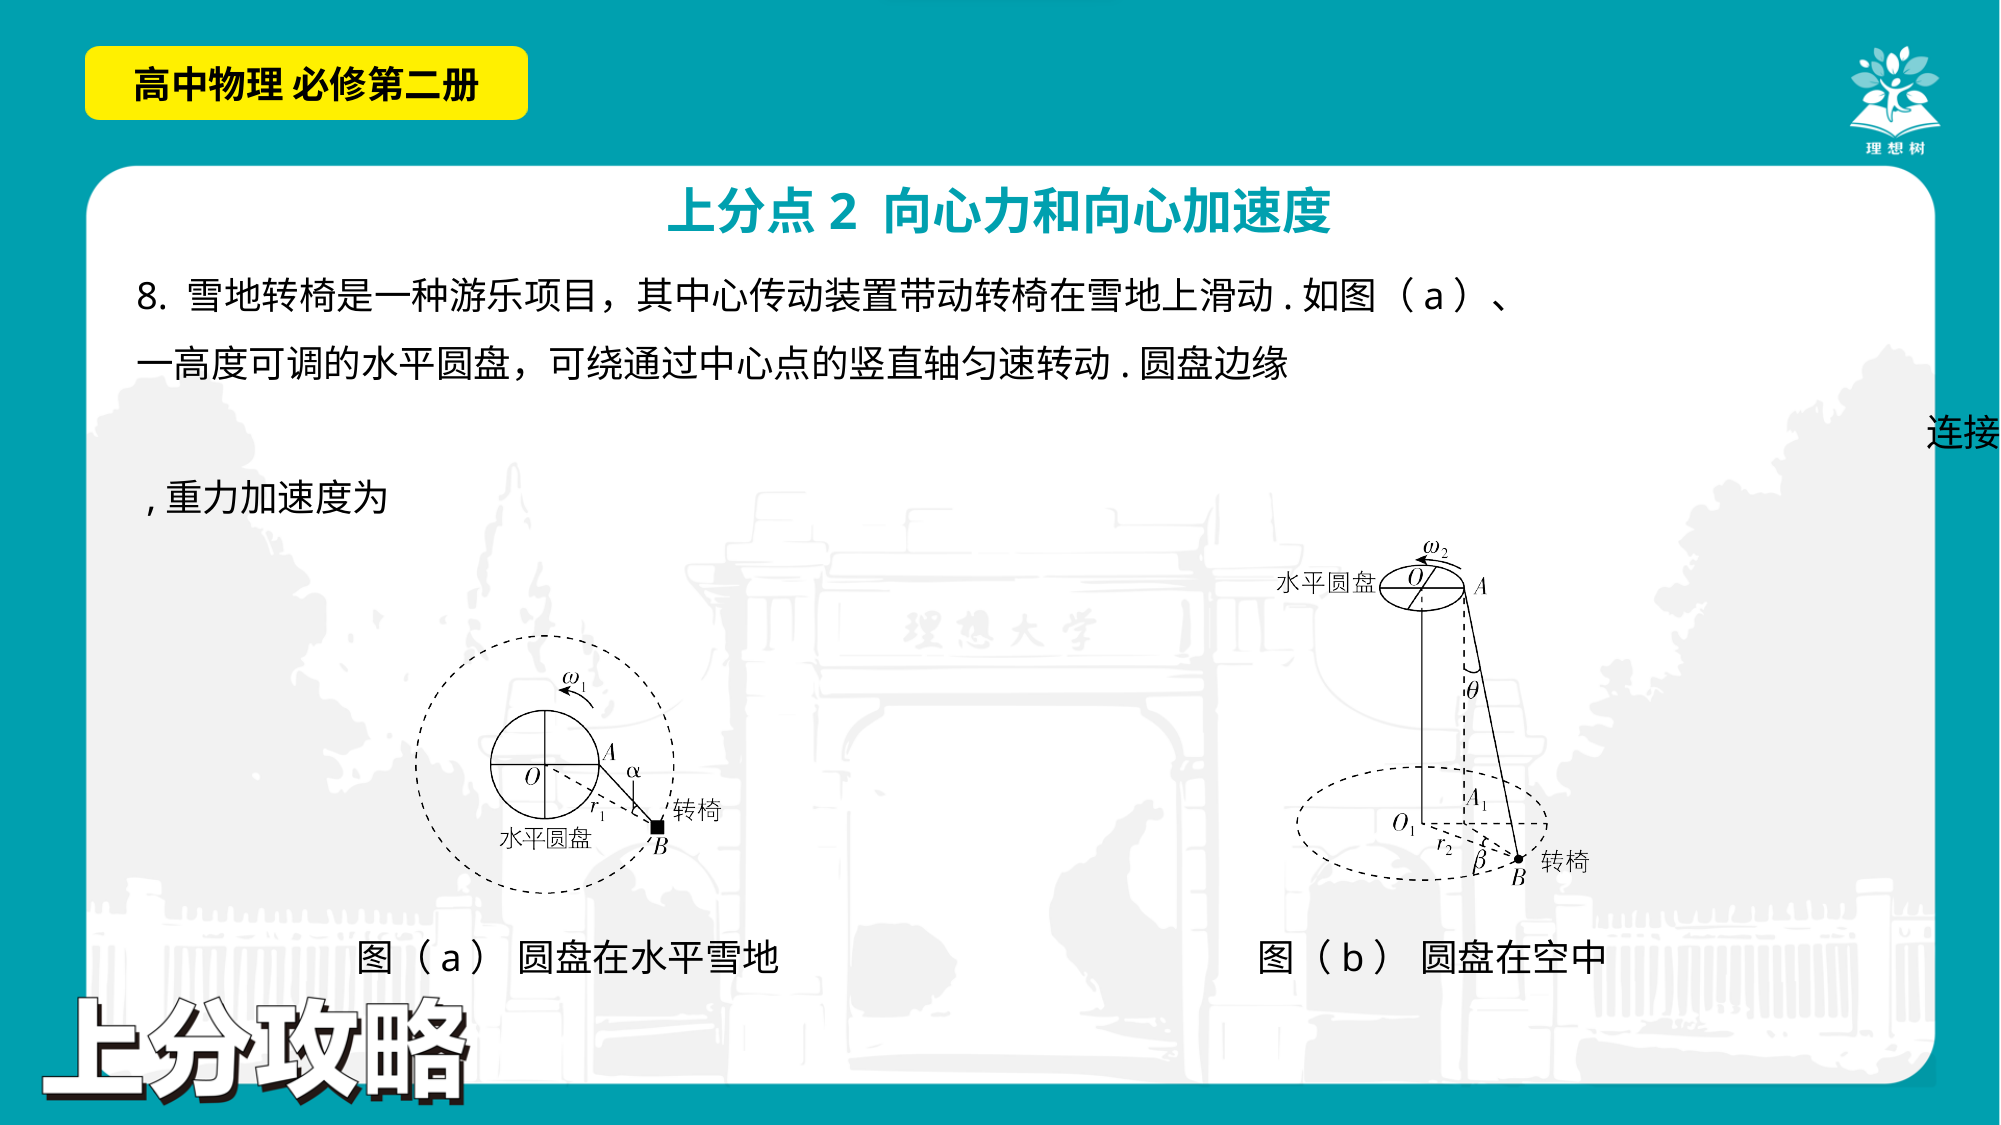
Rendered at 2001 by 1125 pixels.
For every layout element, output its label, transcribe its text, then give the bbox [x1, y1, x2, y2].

picture [0, 0, 2000, 1125]
text_box 图（a） 圆盘在水平雪地 [356, 914, 781, 1040]
text_box 图（b） 圆盘在空中 [1256, 914, 1609, 1040]
